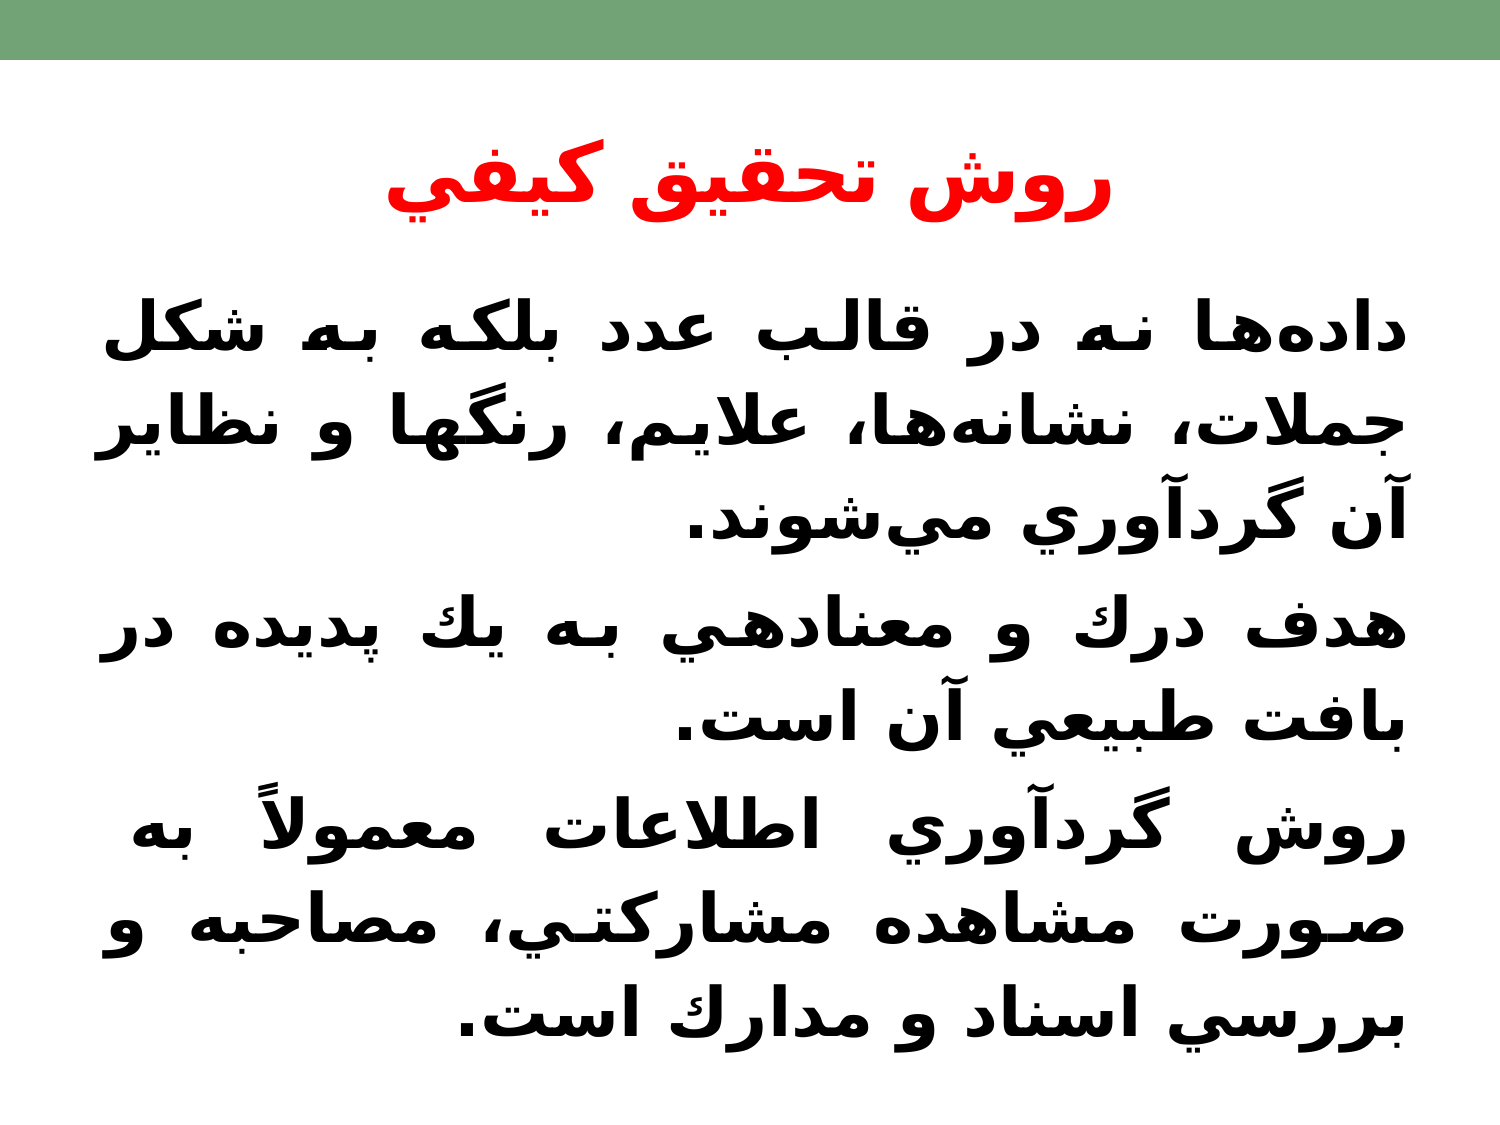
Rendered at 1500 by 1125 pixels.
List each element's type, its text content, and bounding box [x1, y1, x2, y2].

title روش تحقيق كيفي [75, 87, 1425, 250]
list داده‌ها نه در قالب عدد بلكه به شكل جملات، نشانه‌ها، علايم، رنگها و نظاير آن گردآوري مي‌شوند. هدف درك و معنادهي به يك پديده در بافت طبيعي آن است. روش گردآوري اطلاعات معمولاً به صورت مشاهده مشاركتي، مصاحبه‌ و بررسي اسناد و مدارك است. [75, 262, 1425, 1063]
